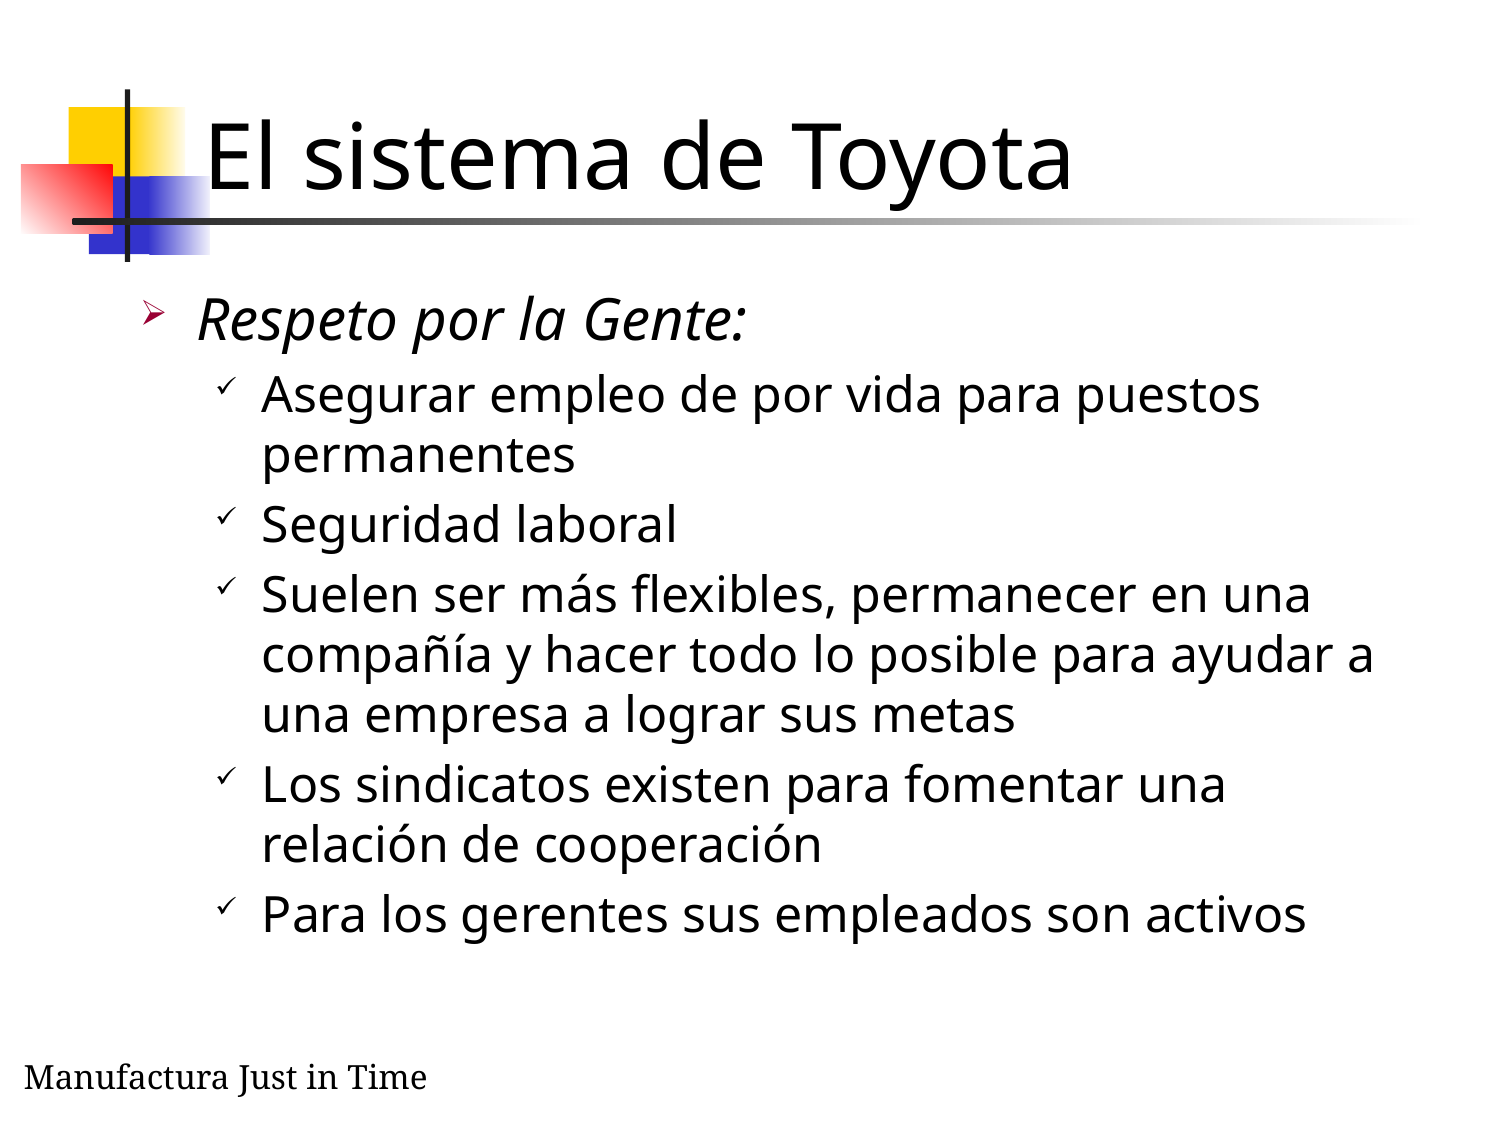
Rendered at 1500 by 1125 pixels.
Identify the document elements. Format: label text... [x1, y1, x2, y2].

title El sistema de Toyota [188, 27, 1468, 216]
list Respeto por la Gente: Asegurar empleo de por vida para puestos permanentes Seguridad laboral Suelen ser más flexibles, permanecer en una compañía y hacer todo lo posible para ayudar a una empresa a lograr sus metas Los sindicatos existen para fomentar una relación de cooperación Para los gerentes sus empleados son activos [124, 274, 1401, 1007]
